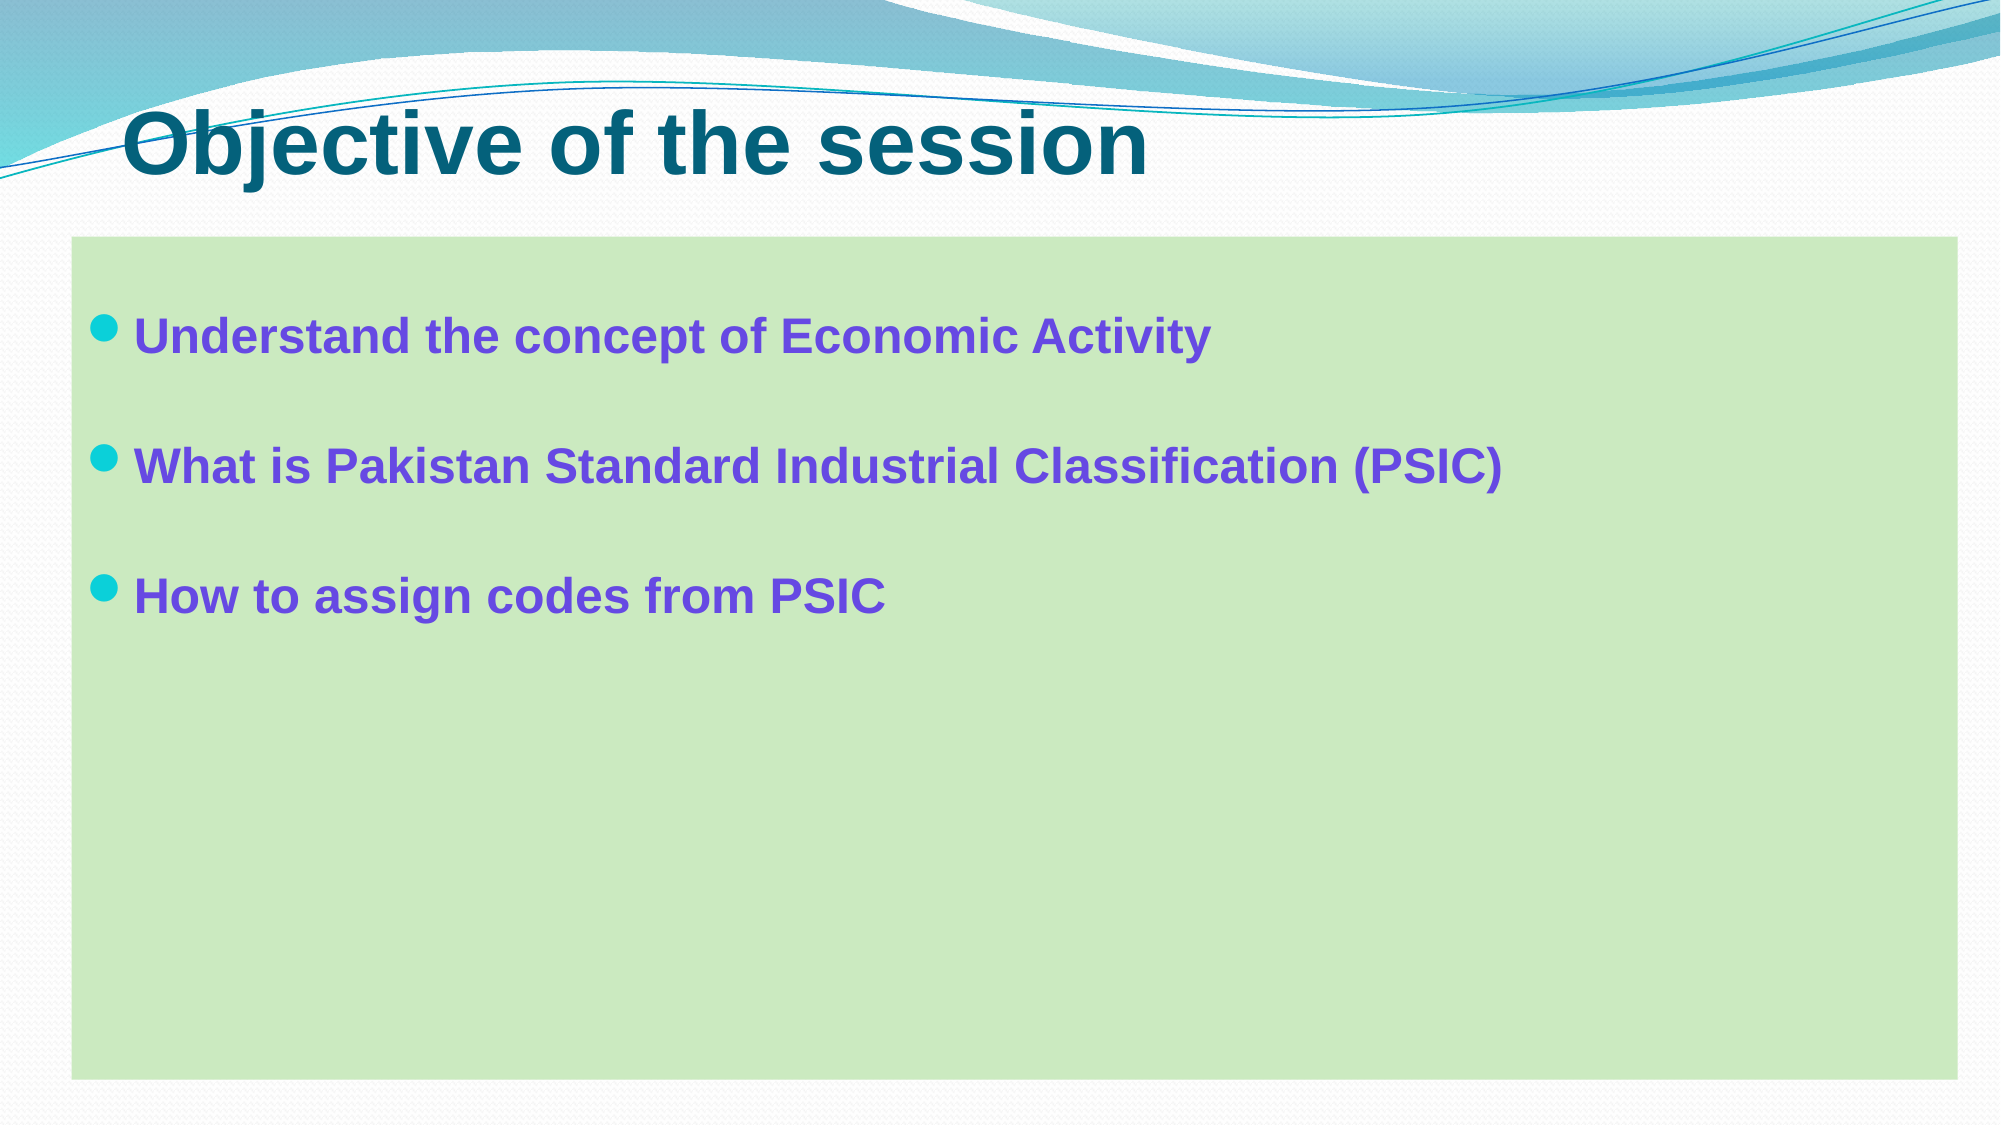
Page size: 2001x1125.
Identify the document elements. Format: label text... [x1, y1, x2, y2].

title Objective of the session [121, 77, 1900, 193]
list Understand the concept of Economic Activity What is Pakistan Standard Industrial Classification (PSIC) How to assign codes from PSIC [71, 236, 1958, 1080]
